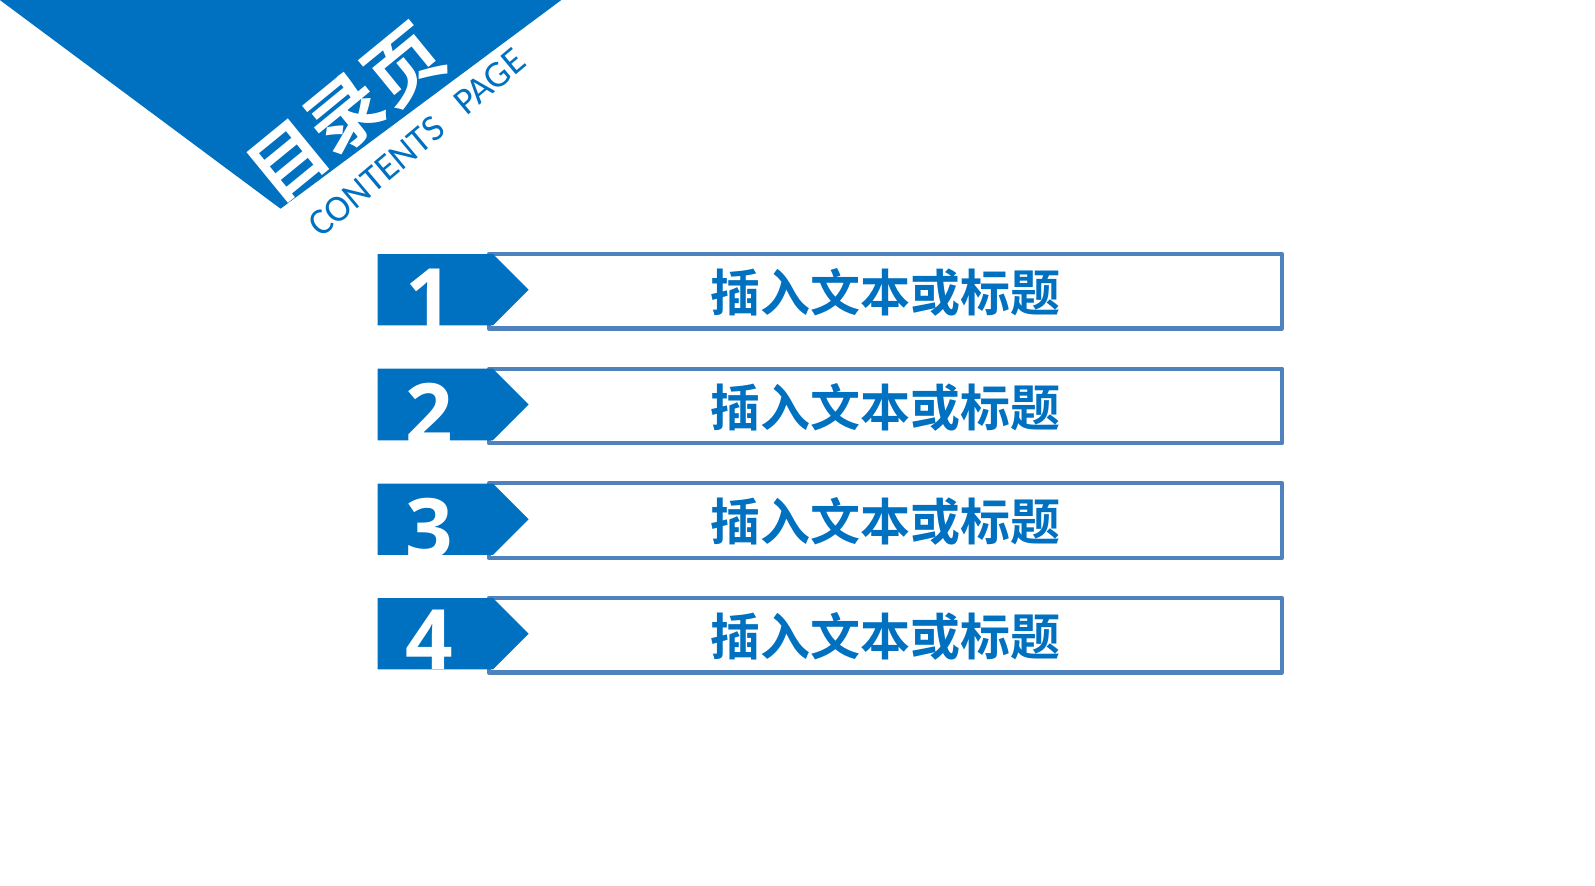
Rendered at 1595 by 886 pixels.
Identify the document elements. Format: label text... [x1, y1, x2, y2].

text_box 目录页 [212, 0, 465, 221]
text_box CONTENTS PAGE [247, 0, 588, 288]
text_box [377, 352, 529, 466]
text_box 插入文本或标题 [533, 596, 1284, 675]
text_box 插入文本或标题 [533, 367, 1284, 445]
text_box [377, 237, 529, 352]
text_box 插入文本或标题 [533, 252, 1284, 331]
text_box [419, 0, 532, 56]
text_box 插入文本或标题 [533, 481, 1284, 560]
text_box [377, 578, 529, 695]
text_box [377, 467, 529, 578]
text_box [0, 0, 395, 169]
